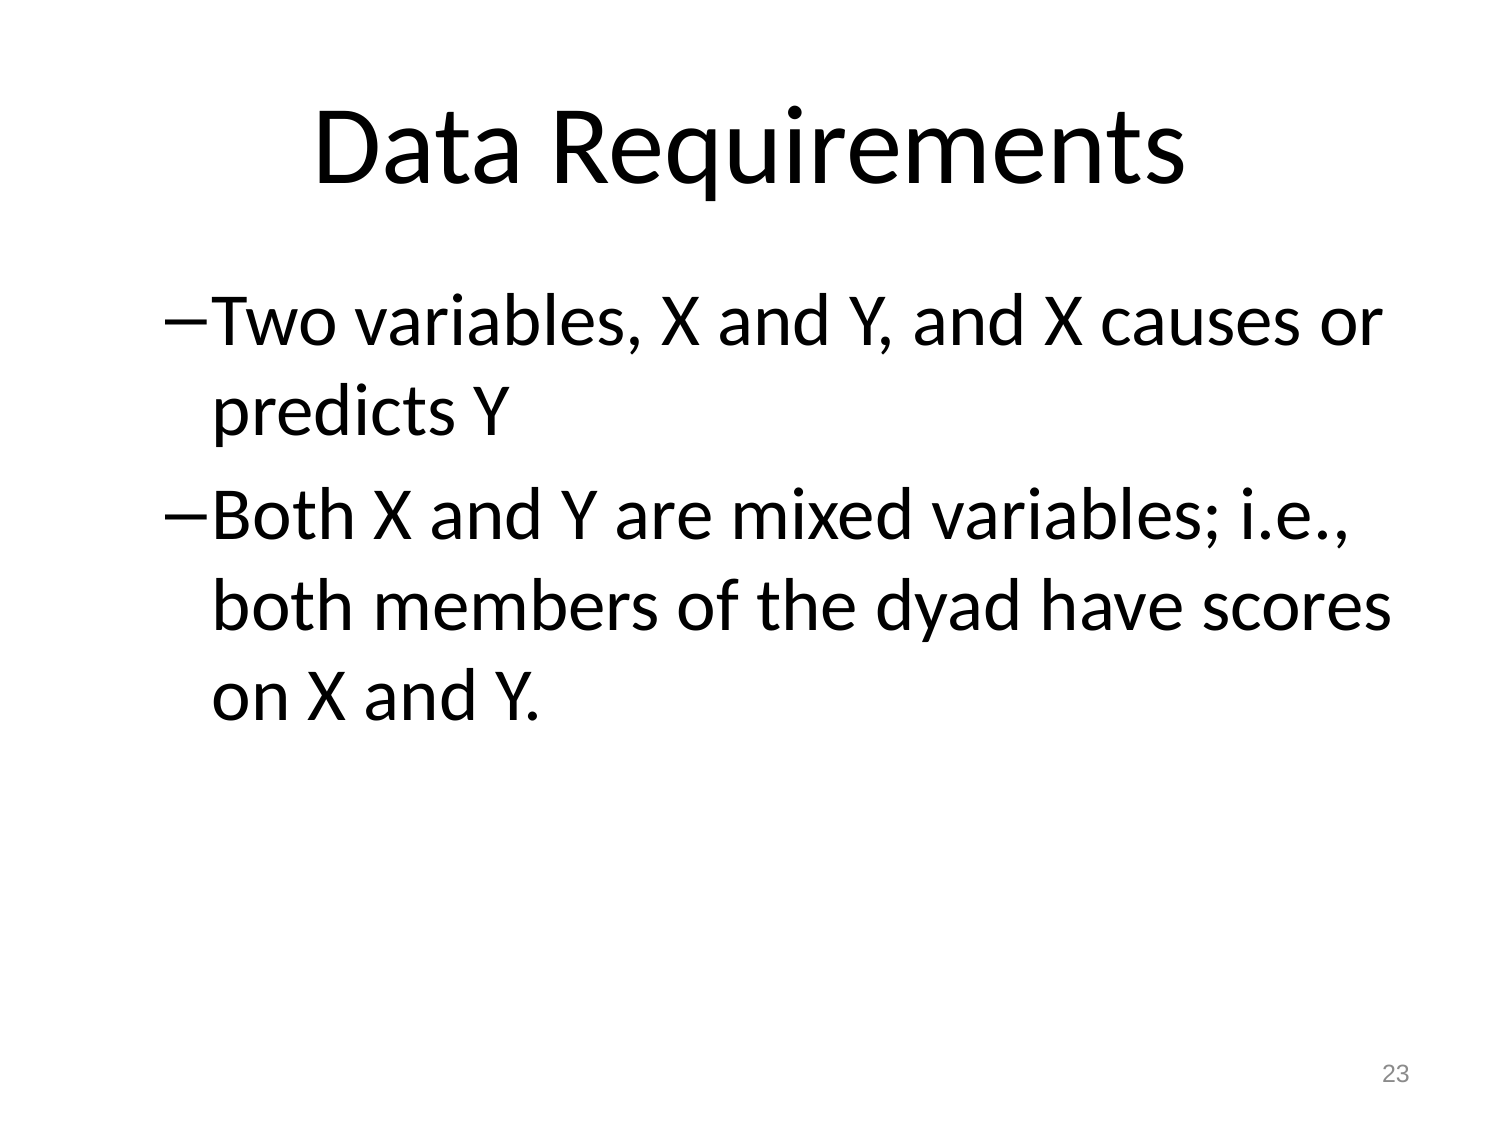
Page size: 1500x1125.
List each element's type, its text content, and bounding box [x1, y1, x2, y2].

title Data Requirements [75, 45, 1425, 233]
list Two variables, X and Y, and X causes or predicts Y Both X and Y are mixed variables; i.e., both members of the dyad have scores on X and Y. [75, 262, 1425, 1005]
slide_number 23 [1074, 1042, 1425, 1103]
